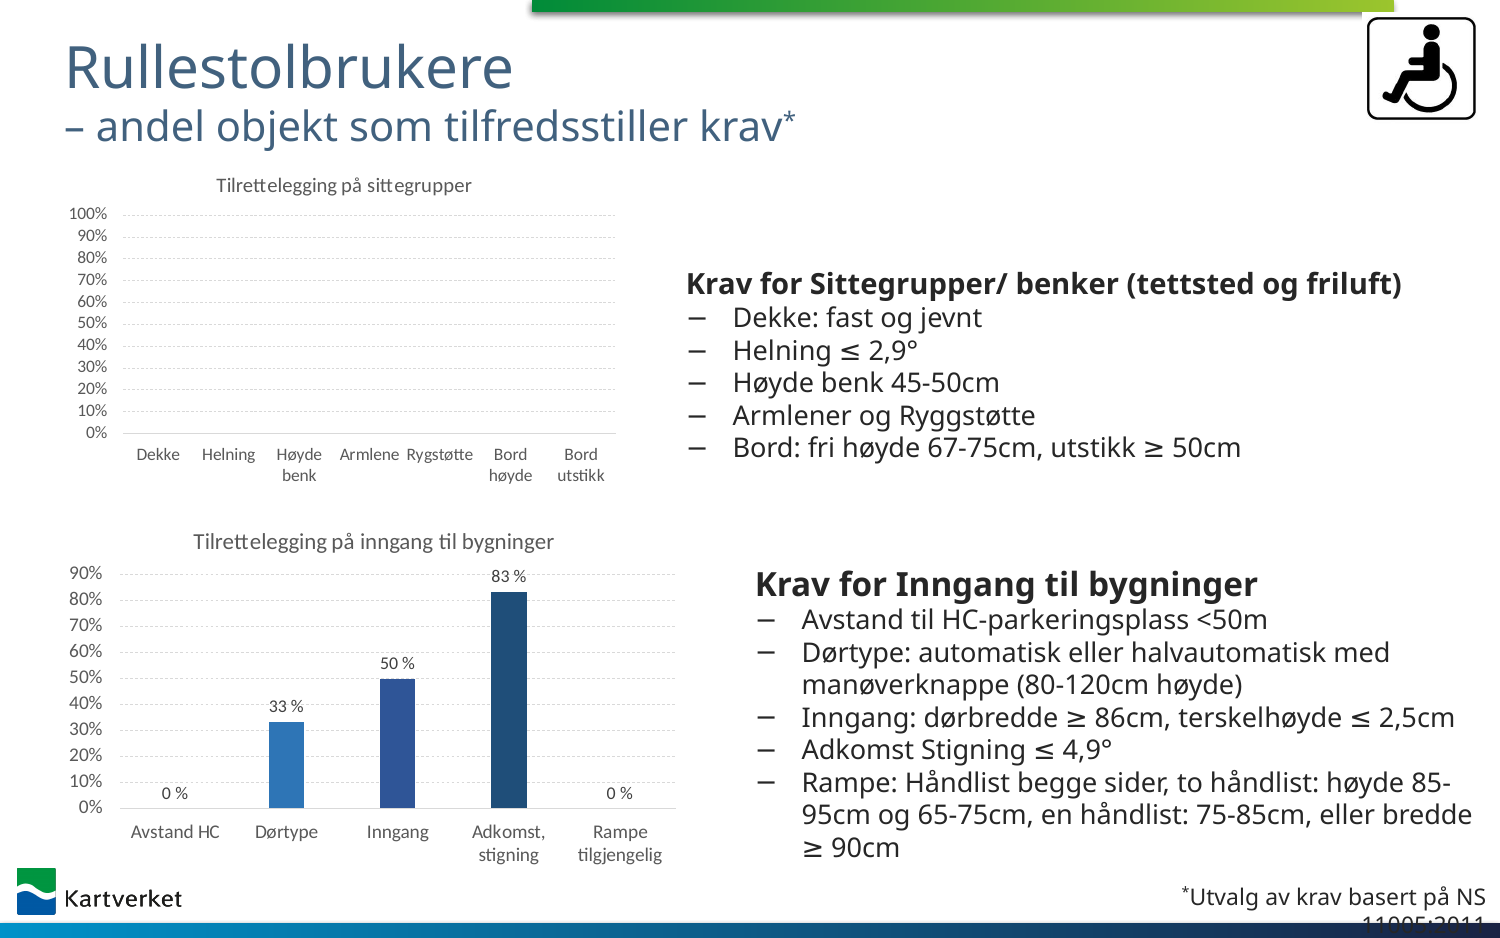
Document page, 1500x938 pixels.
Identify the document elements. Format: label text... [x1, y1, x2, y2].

picture [62, 166, 626, 492]
text_box Krav for Sittegrupper/ benker (tettsted og friluft) Dekke: fast og jevnt Helning ≤ 2,9° Høyde benk 45-50cm Armlener og Ryggstøtte Bord: fri høyde 67-75cm, utstikk ≥ 50cm [670, 258, 1418, 471]
text_box *Utvalg av krav basert på NS 11005:2011 [1068, 873, 1500, 938]
text_box Rullestolbrukere – andel objekt som tilfredsstiller krav* [49, 25, 1431, 158]
text_box Krav for Inngang til bygninger Avstand til HC-parkeringsplass <50m Dørtype: automatisk eller halvautomatisk med manøverknappe (80-120cm høyde) Inngang: dørbredde ≥ 86cm, terskelhøyde ≤ 2,5cm Adkomst Stigning ≤ 4,9° Rampe: Håndlist begge sider, to håndlist: høyde 85-95cm og 65-75cm, en håndlist: 75-85cm, eller bredde ≥ 90cm [740, 555, 1491, 870]
picture [1362, 12, 1481, 126]
picture [62, 520, 687, 874]
